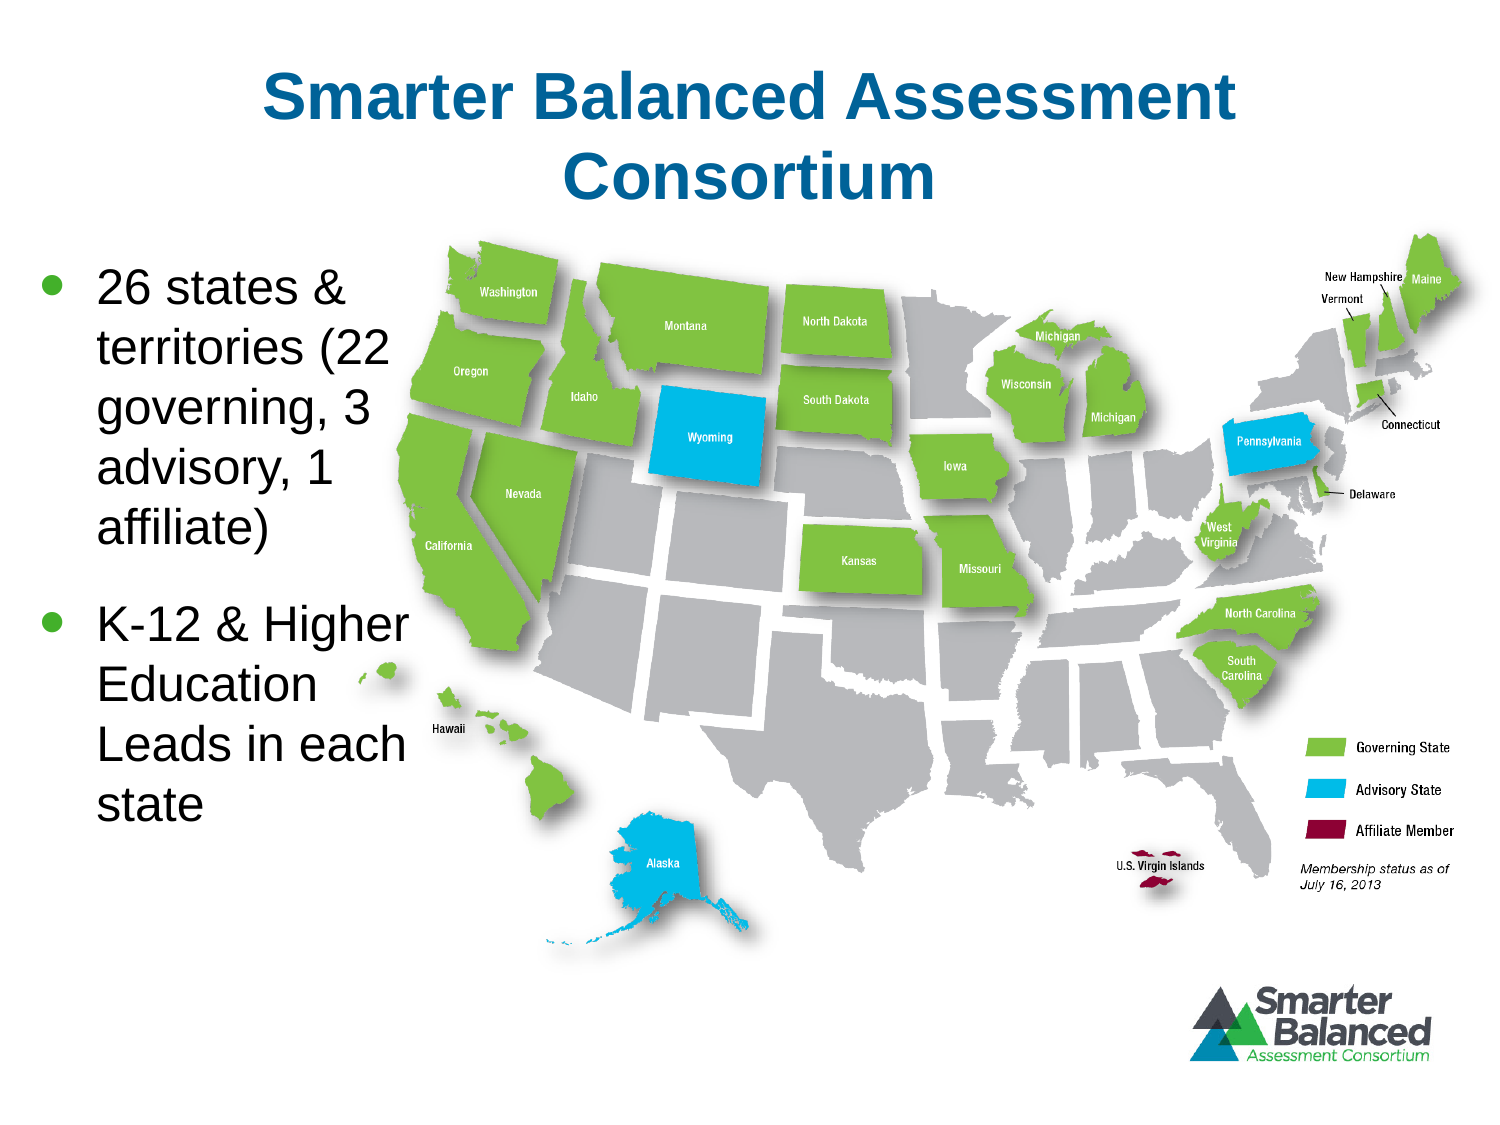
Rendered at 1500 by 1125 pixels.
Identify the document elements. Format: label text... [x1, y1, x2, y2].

picture [0, 0, 1500, 1125]
title Smarter Balanced Assessment Consortium [75, 45, 1425, 233]
list 26 states & territories (22 governing, 3 advisory, 1 affiliate) K-12 & Higher Education Leads in each state [24, 246, 332, 960]
